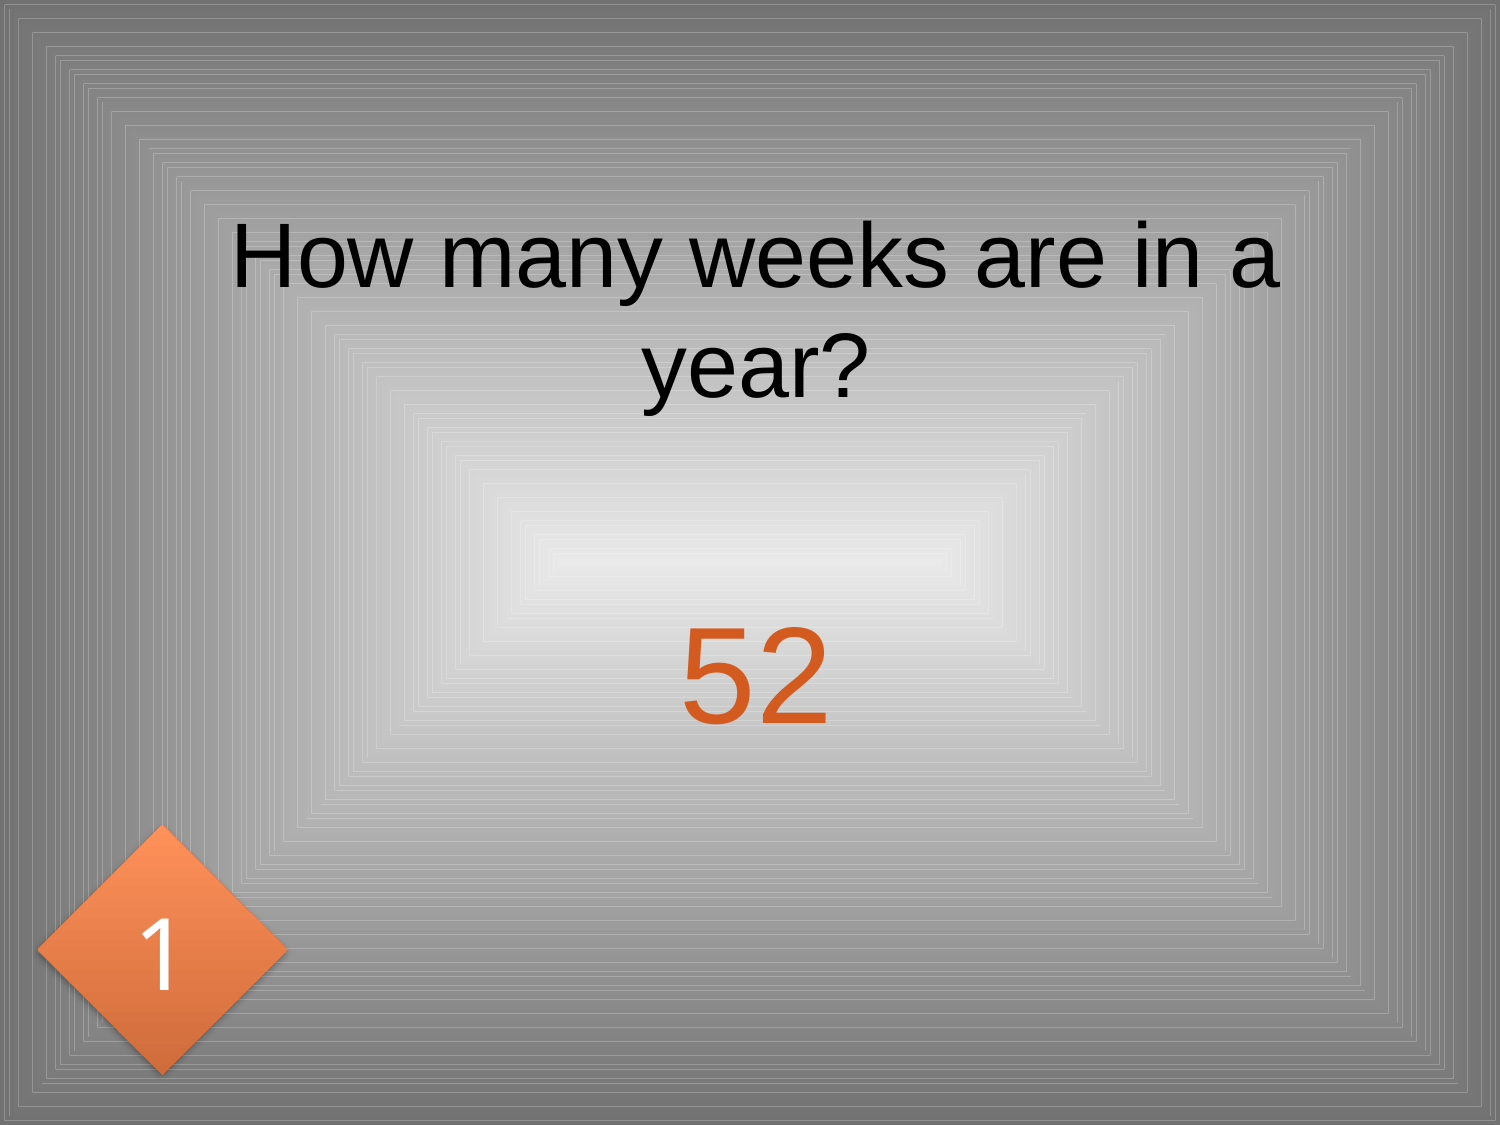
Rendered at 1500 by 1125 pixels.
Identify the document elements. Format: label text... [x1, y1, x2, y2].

text_box 52 [112, 500, 1400, 838]
text_box 1 [37, 838, 288, 1075]
title How many weeks are in a year? [112, 137, 1401, 476]
